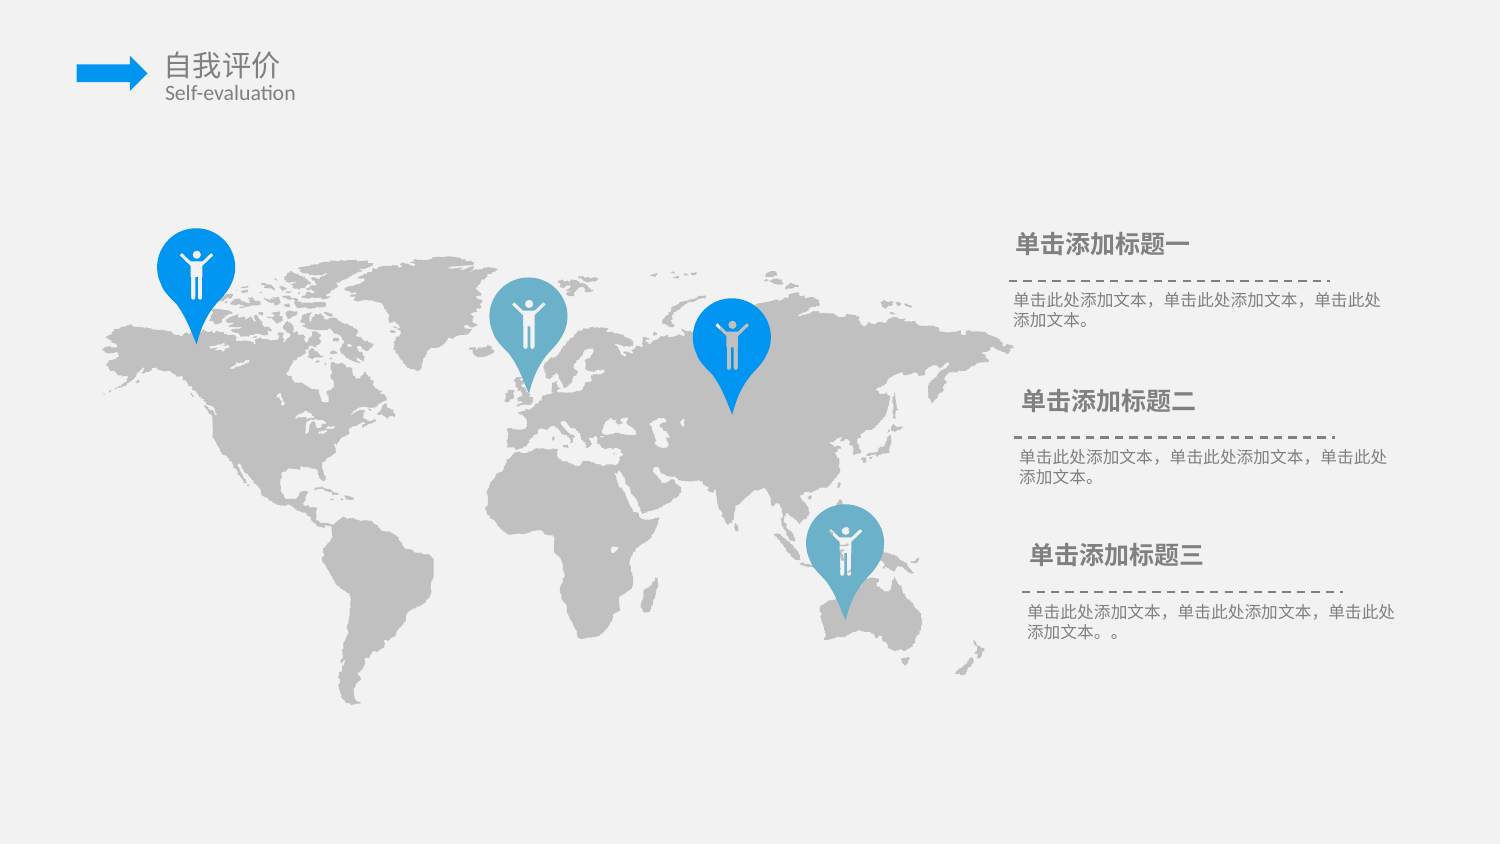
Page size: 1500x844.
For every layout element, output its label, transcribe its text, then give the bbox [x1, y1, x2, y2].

text_box 单击添加标题一 [1000, 221, 1206, 266]
text_box 单击此处添加文本，单击此处添加文本，单击此处添加文本。 [1018, 439, 1412, 495]
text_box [101, 255, 1015, 706]
text_box 单击此处添加文本，单击此处添加文本，单击此处添加文本。 [1018, 282, 1409, 338]
text_box 单击添加标题三 [1018, 532, 1220, 578]
text_box 单击添加标题二 [1018, 377, 1212, 423]
text_box 单击此处添加文本，单击此处添加文本，单击此处添加文本。。 [1018, 594, 1424, 650]
text_box [157, 226, 236, 254]
